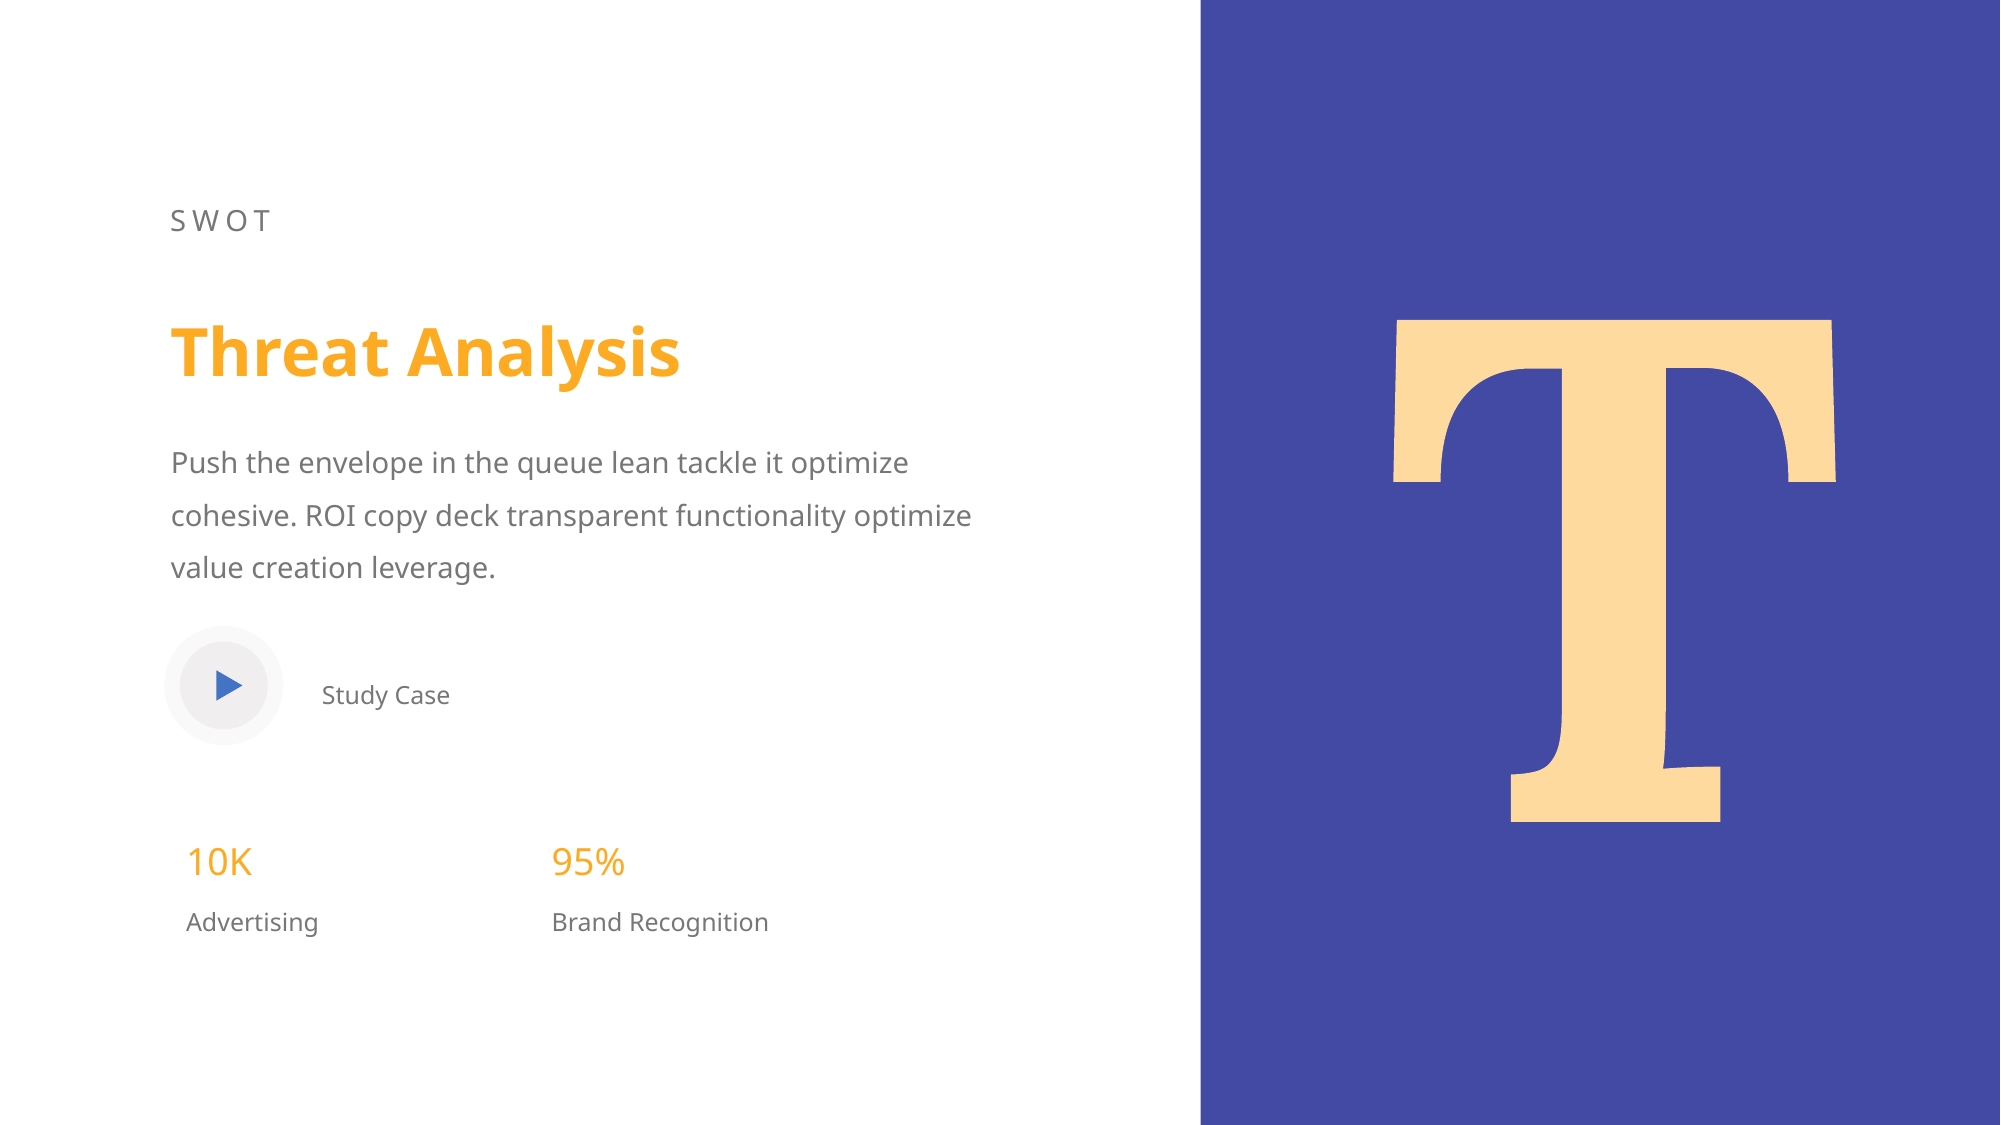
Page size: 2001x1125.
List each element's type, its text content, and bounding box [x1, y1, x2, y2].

text_box Advertising [171, 884, 435, 945]
text_box 10K [171, 831, 296, 884]
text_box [164, 625, 570, 746]
text_box 95% [536, 831, 662, 884]
text_box Push the envelope in the queue lean tackle it optimize cohesive. ROI copy deck transparent functionality optimize value creation leverage. [156, 419, 1000, 592]
picture [1200, 0, 2000, 1125]
text_box Threat Analysis [155, 302, 889, 397]
text_box Brand Recognition [536, 884, 853, 945]
text_box SWOT [155, 195, 440, 245]
